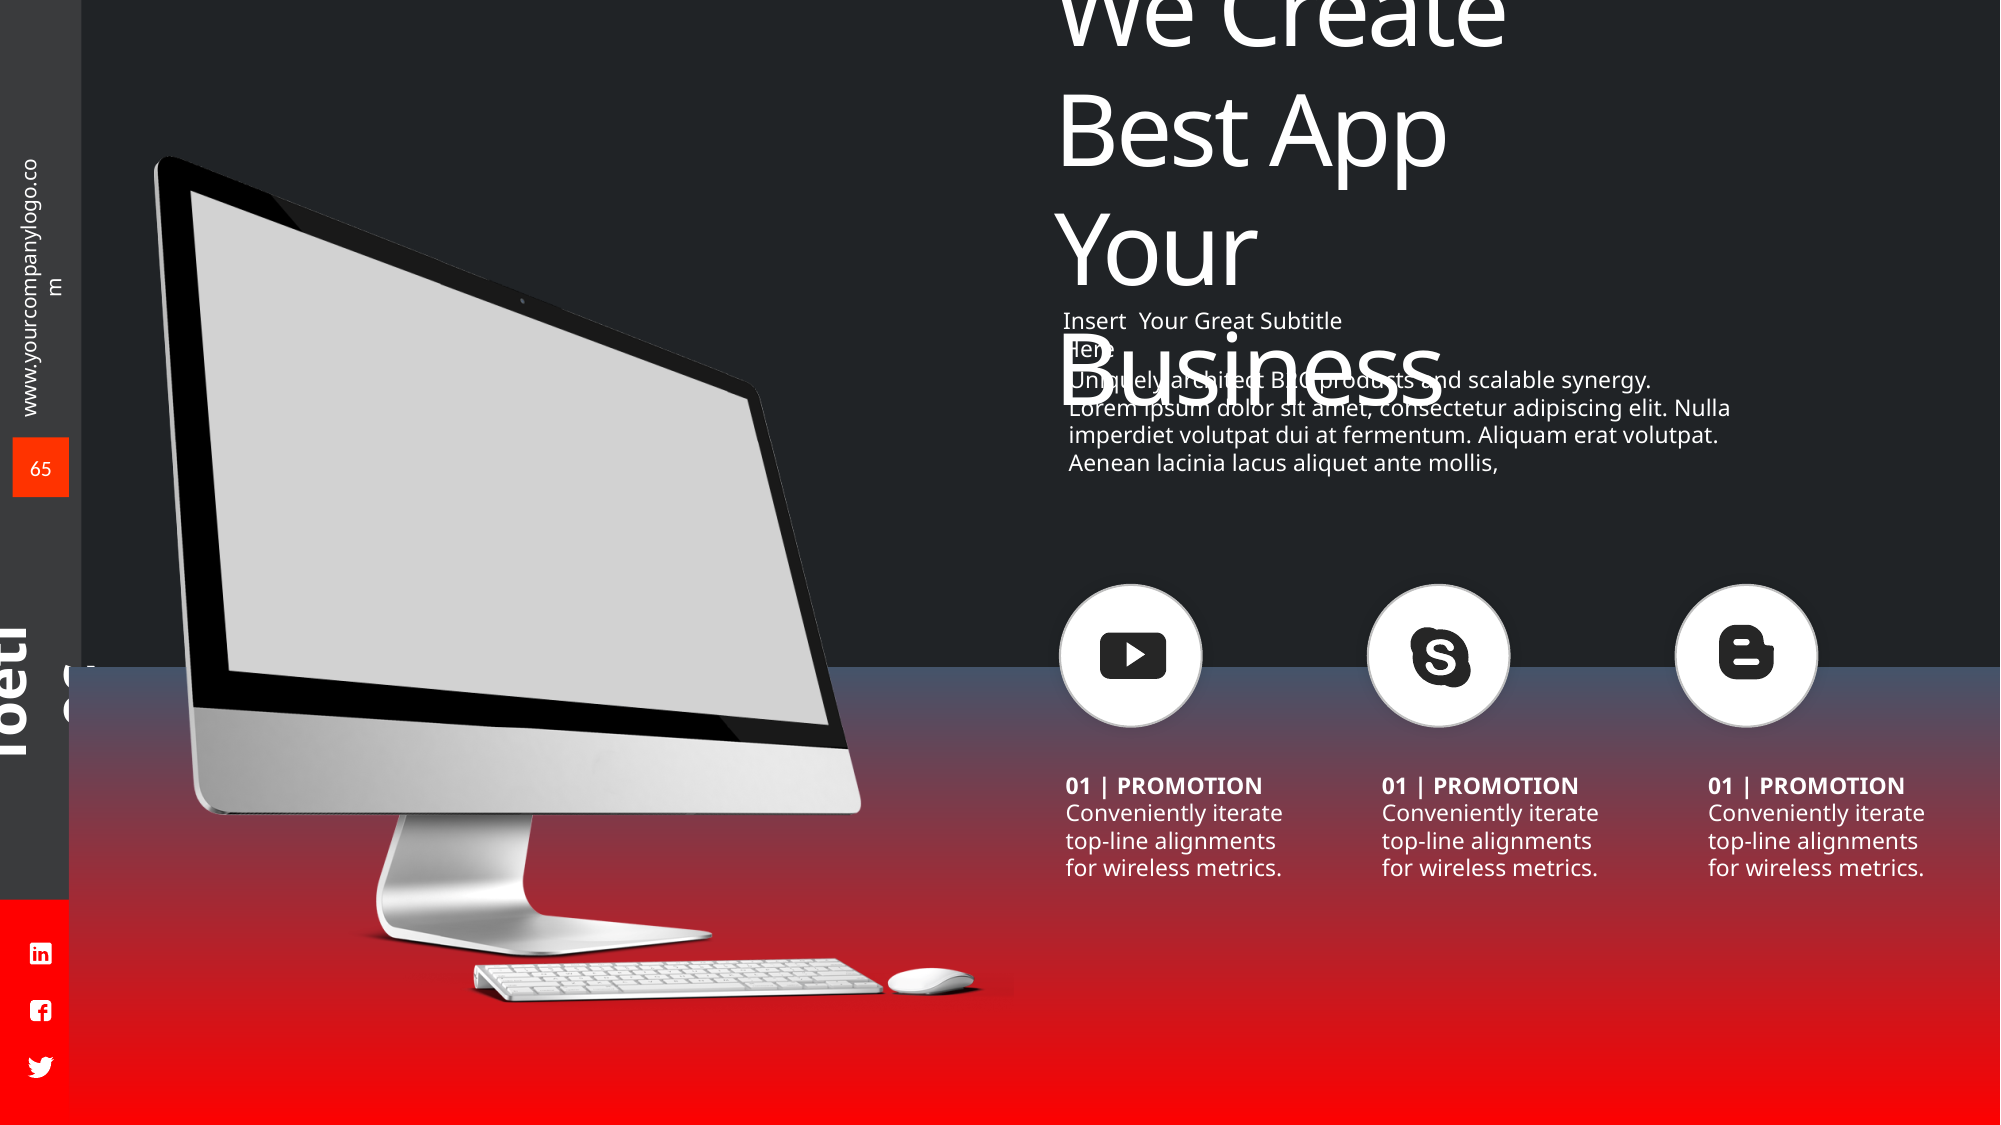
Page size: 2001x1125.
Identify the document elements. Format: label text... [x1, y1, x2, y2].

text_box [1410, 627, 1471, 688]
text_box 01 | PROMOTION Conveniently iterate top-line alignments for wireless metrics. [1367, 764, 1625, 889]
text_box 01 | PROMOTION Conveniently iterate top-line alignments for wireless metrics. [1693, 764, 1952, 889]
text_box [1059, 584, 1203, 728]
text_box [1719, 624, 1774, 680]
text_box Uniquely architect B2C products and scalable synergy. Lorem ipsum dolor sit amet, consectetur adipiscing elit. Nulla imperdiet volutpat dui at fermentum. Aliquam erat volutpat. Aenean lacinia lacus aliquet ante mollis, [1053, 358, 1818, 484]
picture [154, 156, 1014, 1013]
text_box [68, 667, 2000, 1125]
text_box Insert Your Great Subtitle Here [1048, 299, 1402, 370]
text_box 01 | PROMOTION Conveniently iterate top-line alignments for wireless metrics. [1050, 764, 1309, 889]
text_box [1675, 584, 1818, 728]
text_box [1100, 632, 1167, 679]
slide_number 65 [12, 437, 69, 498]
text_box We Create Best App Your Business [1039, 67, 1568, 304]
text_box [1367, 584, 1511, 728]
